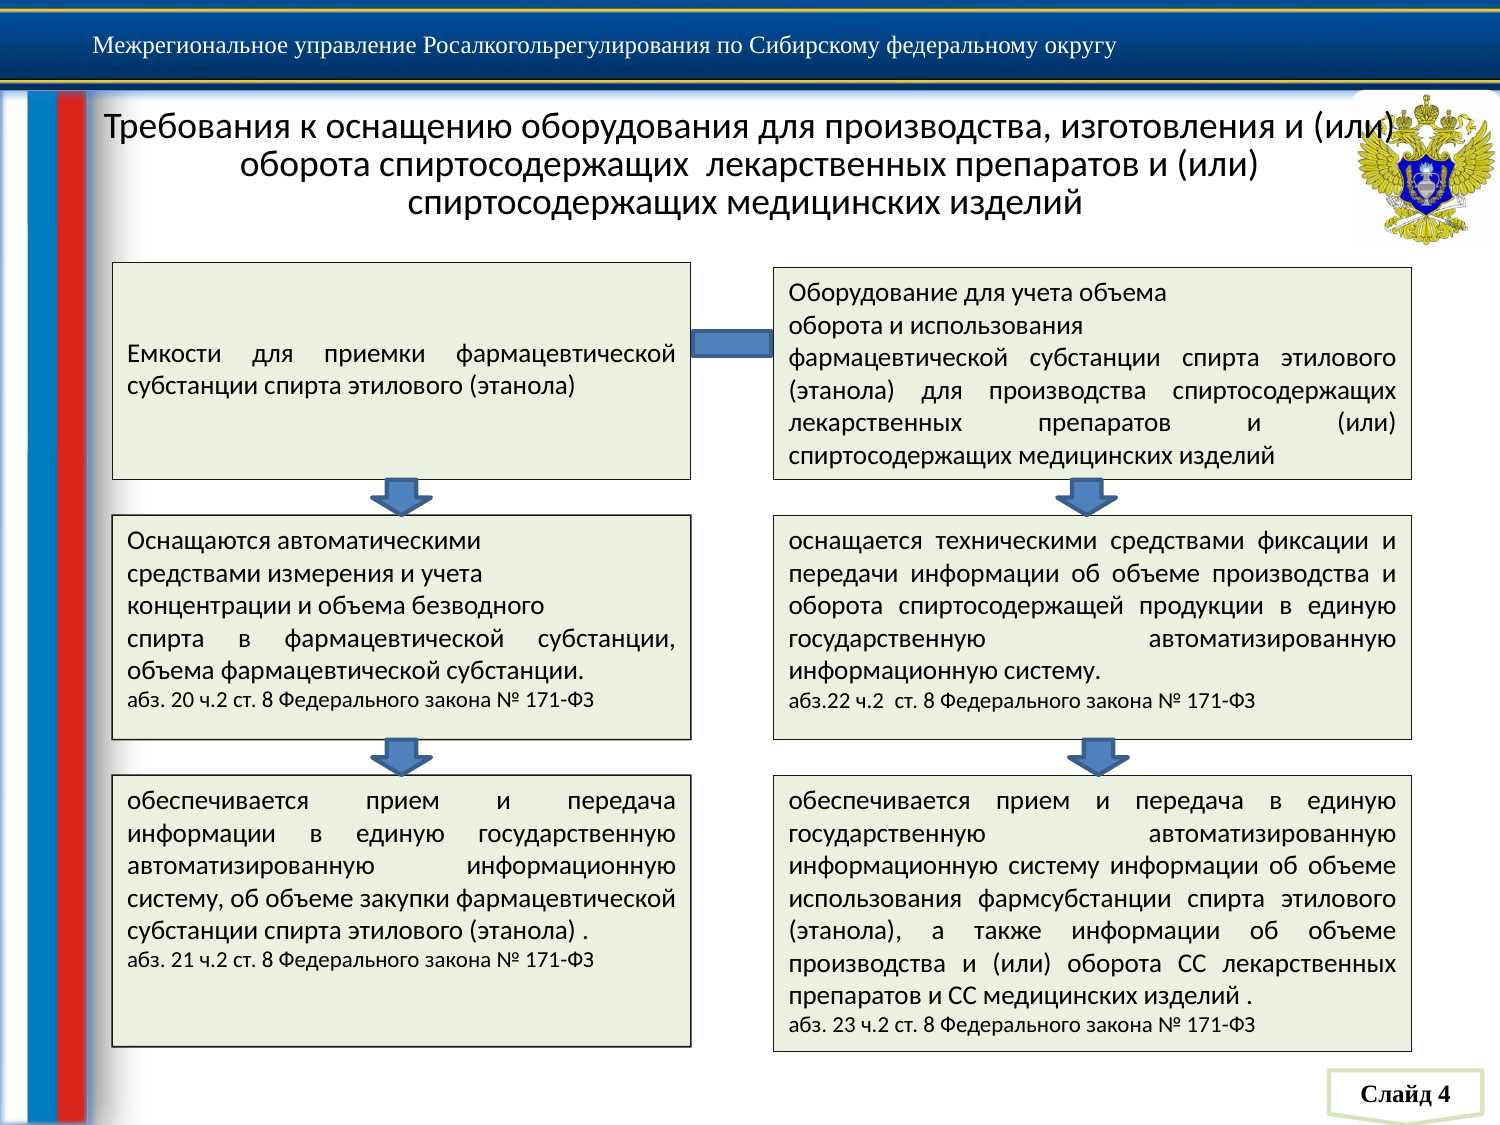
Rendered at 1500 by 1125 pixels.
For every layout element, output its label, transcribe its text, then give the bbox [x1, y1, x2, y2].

list Оборудование для учета объема оборота и использования фармацевтической субстанции спирта этилового (этанола) для производства спиртосодержащих лекарственных препаратов и (или) спиртосодержащих медицинских изделий [773, 267, 1412, 480]
list Емкости для приемки фармацевтической субстанции спирта этилового (этанола) [112, 262, 691, 480]
text_box Слайд 4 [1326, 1068, 1485, 1125]
text_box Оснащаются автоматическими средствами измерения и учета концентрации и объема безводного спирта в фармацевтической субстанции, объема фармацевтической субстанции. абз. 20 ч.2 ст. 8 Федерального закона № 171-ФЗ [112, 515, 691, 740]
text_box обеспечивается прием и передача информации в единую государственную автоматизированную информационную систему, об объеме закупки фармацевтической субстанции спирта этилового (этанола) . абз. 21 ч.2 ст. 8 Федерального закона № 171-ФЗ [112, 775, 691, 1047]
list обеспечивается прием и передача в единую государственную автоматизированную информационную систему информации об объеме использования фармсубстанции спирта этилового (этанола), а также информации об объеме производства и (или) оборота СС лекарственных препаратов и СС медицинских изделий . абз. 23 ч.2 ст. 8 Федерального закона № 171-ФЗ [773, 775, 1412, 1052]
text_box [1055, 477, 1119, 517]
text_box [369, 477, 434, 517]
text_box [691, 329, 773, 358]
text_box [1066, 737, 1131, 777]
picture [0, 0, 1500, 1125]
list оснащается техническими средствами фиксации и передачи информации об объеме производства и оборота спиртосодержащей продукции в единую государственную автоматизированную информационную систему. абз.22 ч.2 ст. 8 Федерального закона № 171-ФЗ [773, 515, 1412, 740]
title Требования к оснащению оборудования для производства, изготовления и (или) оборота спиртосодержащих лекарственных препаратов и (или) спиртосодержащих медицинских изделий [91, 101, 1347, 233]
text_box [369, 737, 434, 777]
